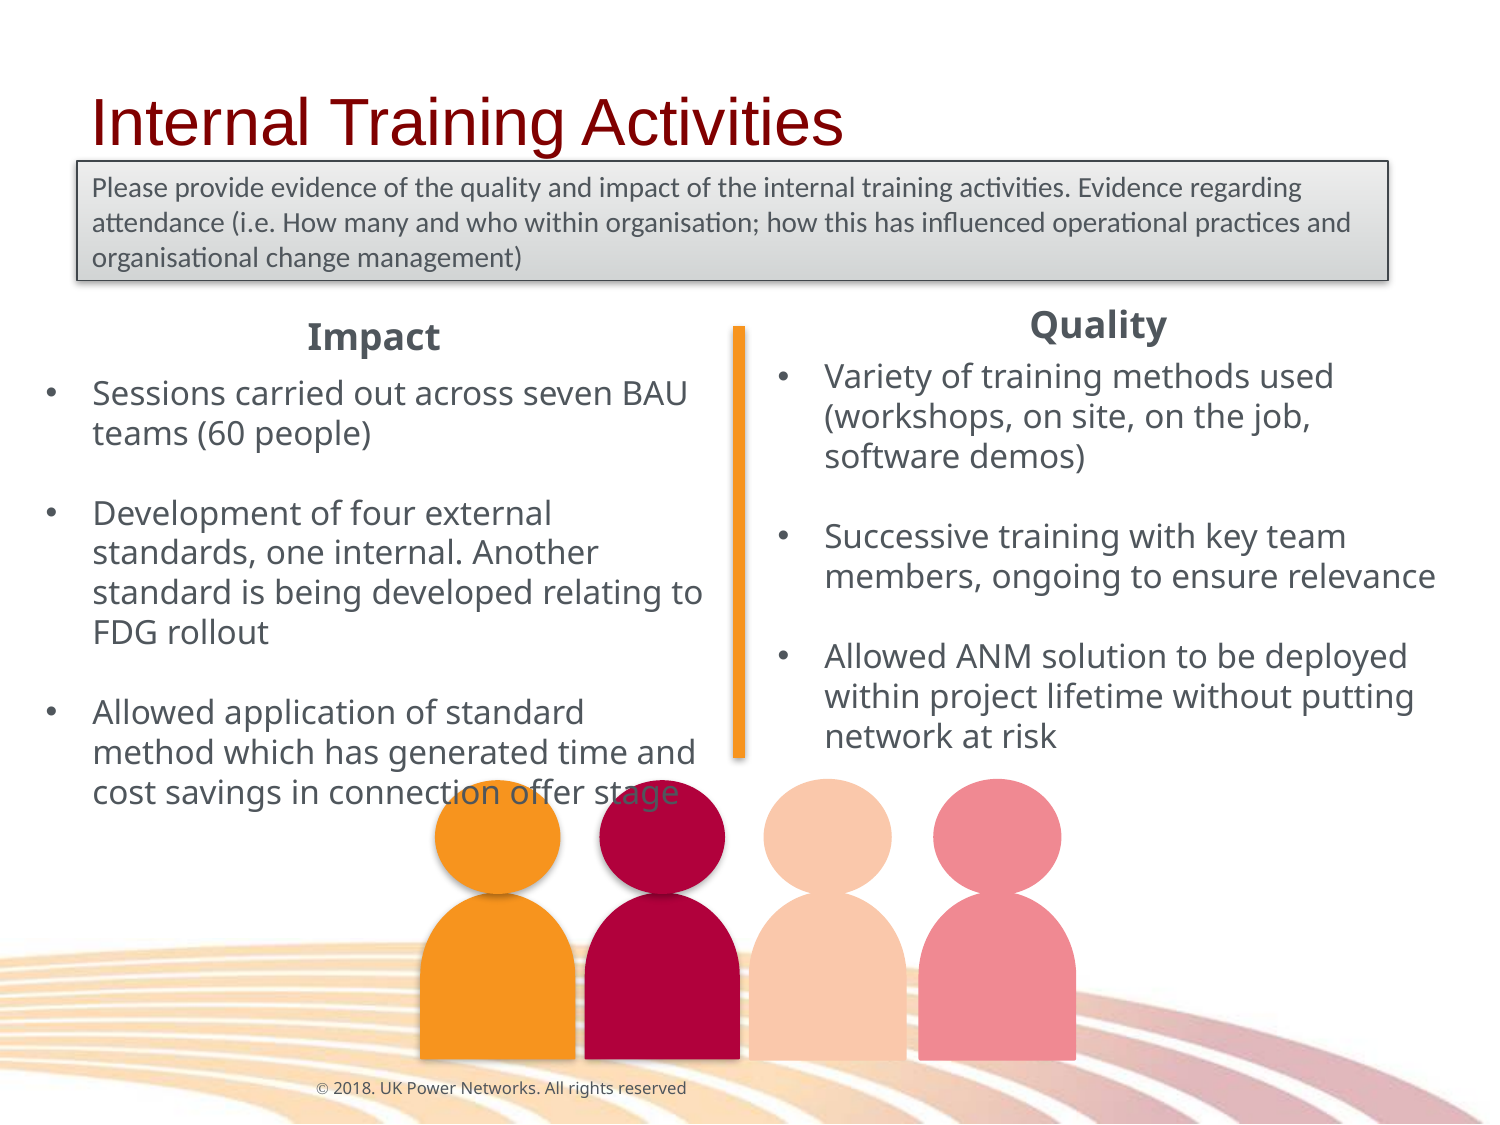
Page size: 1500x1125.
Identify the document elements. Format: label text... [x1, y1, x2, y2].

text_box Variety of training methods used (workshops, on site, on the job, software demos) Successive training with key team members, ongoing to ensure relevance Allowed ANM solution to be deployed within project lifetime without putting network at risk [762, 348, 1459, 843]
text_box Sessions carried out across seven BAU teams (60 people) Development of four external standards, one internal. Another standard is being developed relating to FDG rollout Allowed application of standard method which has generated time and cost savings in connection offer stage [30, 364, 721, 859]
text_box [750, 780, 905, 1059]
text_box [420, 780, 575, 1059]
title Internal Training Activities [75, 45, 1425, 233]
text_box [920, 780, 1075, 1059]
picture [0, 938, 1490, 1124]
text_box Please provide evidence of the quality and impact of the internal training activities. Evidence regarding attendance (i.e. How many and who within organisation; how this has influenced operational practices and organisational change management) [76, 160, 1389, 281]
text_box Impact [292, 305, 456, 364]
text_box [585, 780, 740, 1059]
text_box Quality [1014, 293, 1192, 348]
